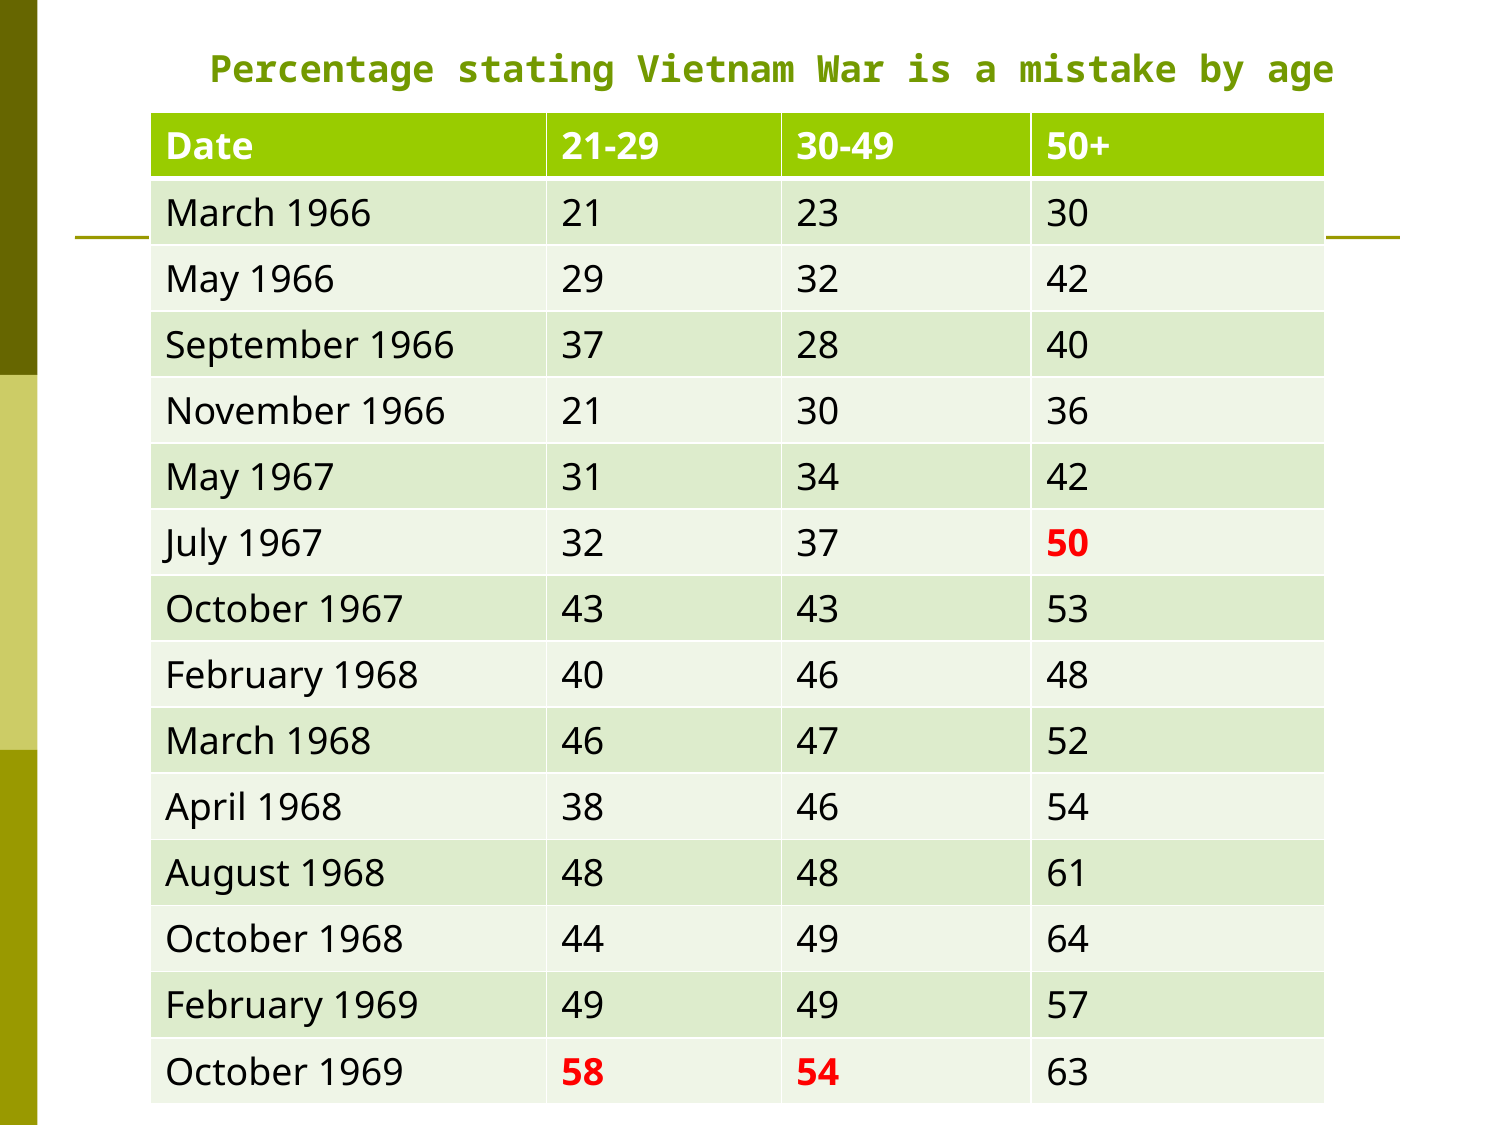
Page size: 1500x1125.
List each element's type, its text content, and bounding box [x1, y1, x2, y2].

table_cell October 1967 [151, 576, 546, 640]
table_cell 23 [782, 181, 1030, 244]
table_cell 40 [547, 642, 781, 706]
table_cell February 1969 [151, 972, 546, 1037]
table_cell 21 [547, 181, 781, 244]
table_cell 54 [782, 1039, 1030, 1103]
table_cell 29 [547, 246, 781, 310]
table_cell 48 [547, 840, 781, 905]
table_cell 43 [782, 576, 1030, 640]
table_header 30-49 [782, 113, 1030, 176]
table_cell 28 [782, 312, 1030, 376]
table_cell 37 [782, 510, 1030, 574]
table_cell July 1967 [151, 510, 546, 574]
table_cell 50 [1032, 510, 1324, 574]
table_cell 61 [1032, 840, 1324, 905]
table_cell 37 [547, 312, 781, 376]
text_box Percentage stating Vietnam War is a mistake by age [194, 37, 1350, 98]
table_cell 21 [547, 378, 781, 442]
table_cell 43 [547, 576, 781, 640]
table_header 21-29 [547, 113, 781, 176]
table_cell April 1968 [151, 774, 546, 839]
table_cell 53 [1032, 576, 1324, 640]
table_header 50+ [1032, 113, 1324, 176]
table_cell August 1968 [151, 840, 546, 905]
table_cell 48 [782, 840, 1030, 905]
table_cell 42 [1032, 444, 1324, 508]
table_cell 36 [1032, 378, 1324, 442]
table_cell May 1967 [151, 444, 546, 508]
table_cell March 1968 [151, 708, 546, 772]
table_cell 34 [782, 444, 1030, 508]
table_cell March 1966 [151, 181, 546, 244]
table_cell 42 [1032, 246, 1324, 310]
table_cell November 1966 [151, 378, 546, 442]
table_cell 46 [547, 708, 781, 772]
table_cell 30 [782, 378, 1030, 442]
table_cell February 1968 [151, 642, 546, 706]
table_cell 32 [782, 246, 1030, 310]
table_cell 49 [782, 972, 1030, 1037]
table_cell 63 [1032, 1039, 1324, 1103]
table_cell 49 [782, 906, 1030, 971]
table_cell May 1966 [151, 246, 546, 310]
table_cell 52 [1032, 708, 1324, 772]
table_cell 49 [547, 972, 781, 1037]
table_cell 58 [547, 1039, 781, 1103]
table_cell 31 [547, 444, 781, 508]
table_cell 48 [1032, 642, 1324, 706]
table_cell 32 [547, 510, 781, 574]
table_cell 30 [1032, 181, 1324, 244]
table_cell 38 [547, 774, 781, 839]
table_cell 46 [782, 774, 1030, 839]
table_cell 47 [782, 708, 1030, 772]
table_cell 64 [1032, 906, 1324, 971]
table_cell 54 [1032, 774, 1324, 839]
table_cell 46 [782, 642, 1030, 706]
table_header Date [151, 113, 546, 176]
table_cell 44 [547, 906, 781, 971]
table_cell September 1966 [151, 312, 546, 376]
table_cell 57 [1032, 972, 1324, 1037]
table_cell 40 [1032, 312, 1324, 376]
table_cell October 1968 [151, 906, 546, 971]
table_cell October 1969 [151, 1039, 546, 1103]
